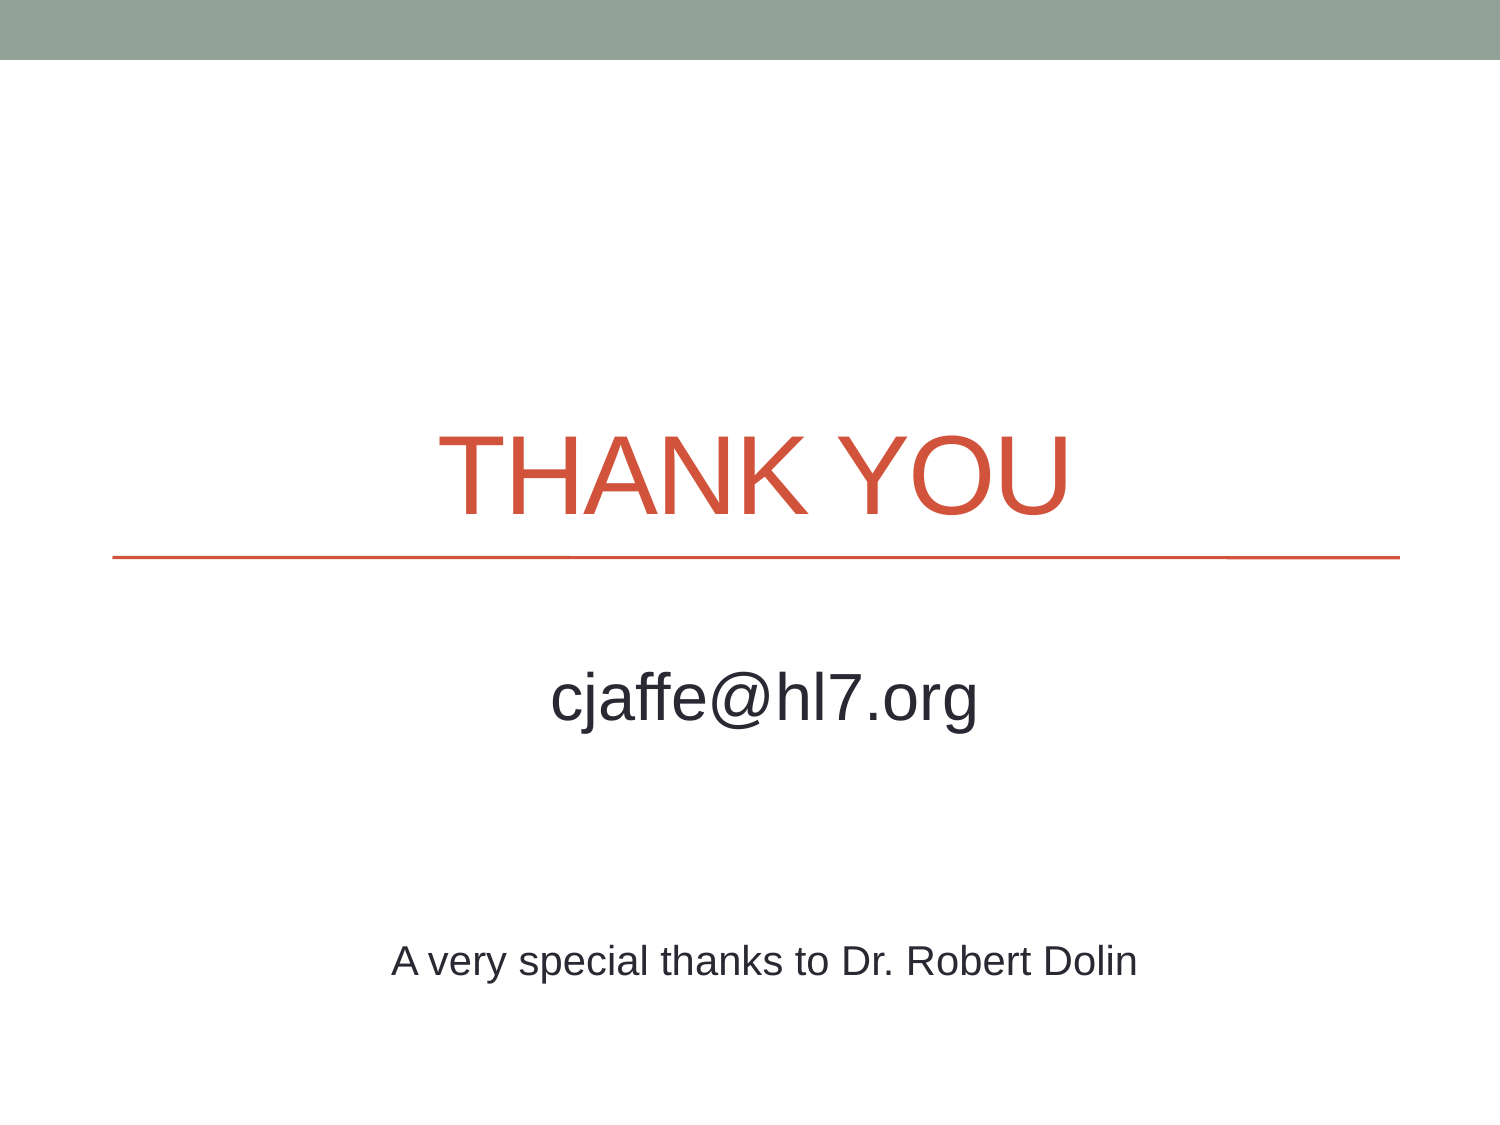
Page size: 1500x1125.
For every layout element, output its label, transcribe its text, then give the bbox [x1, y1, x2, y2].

title Thank you [112, 224, 1400, 545]
text_box cjaffe@hl7.org A very special thanks to Dr. Robert Dolin [158, 645, 1371, 991]
